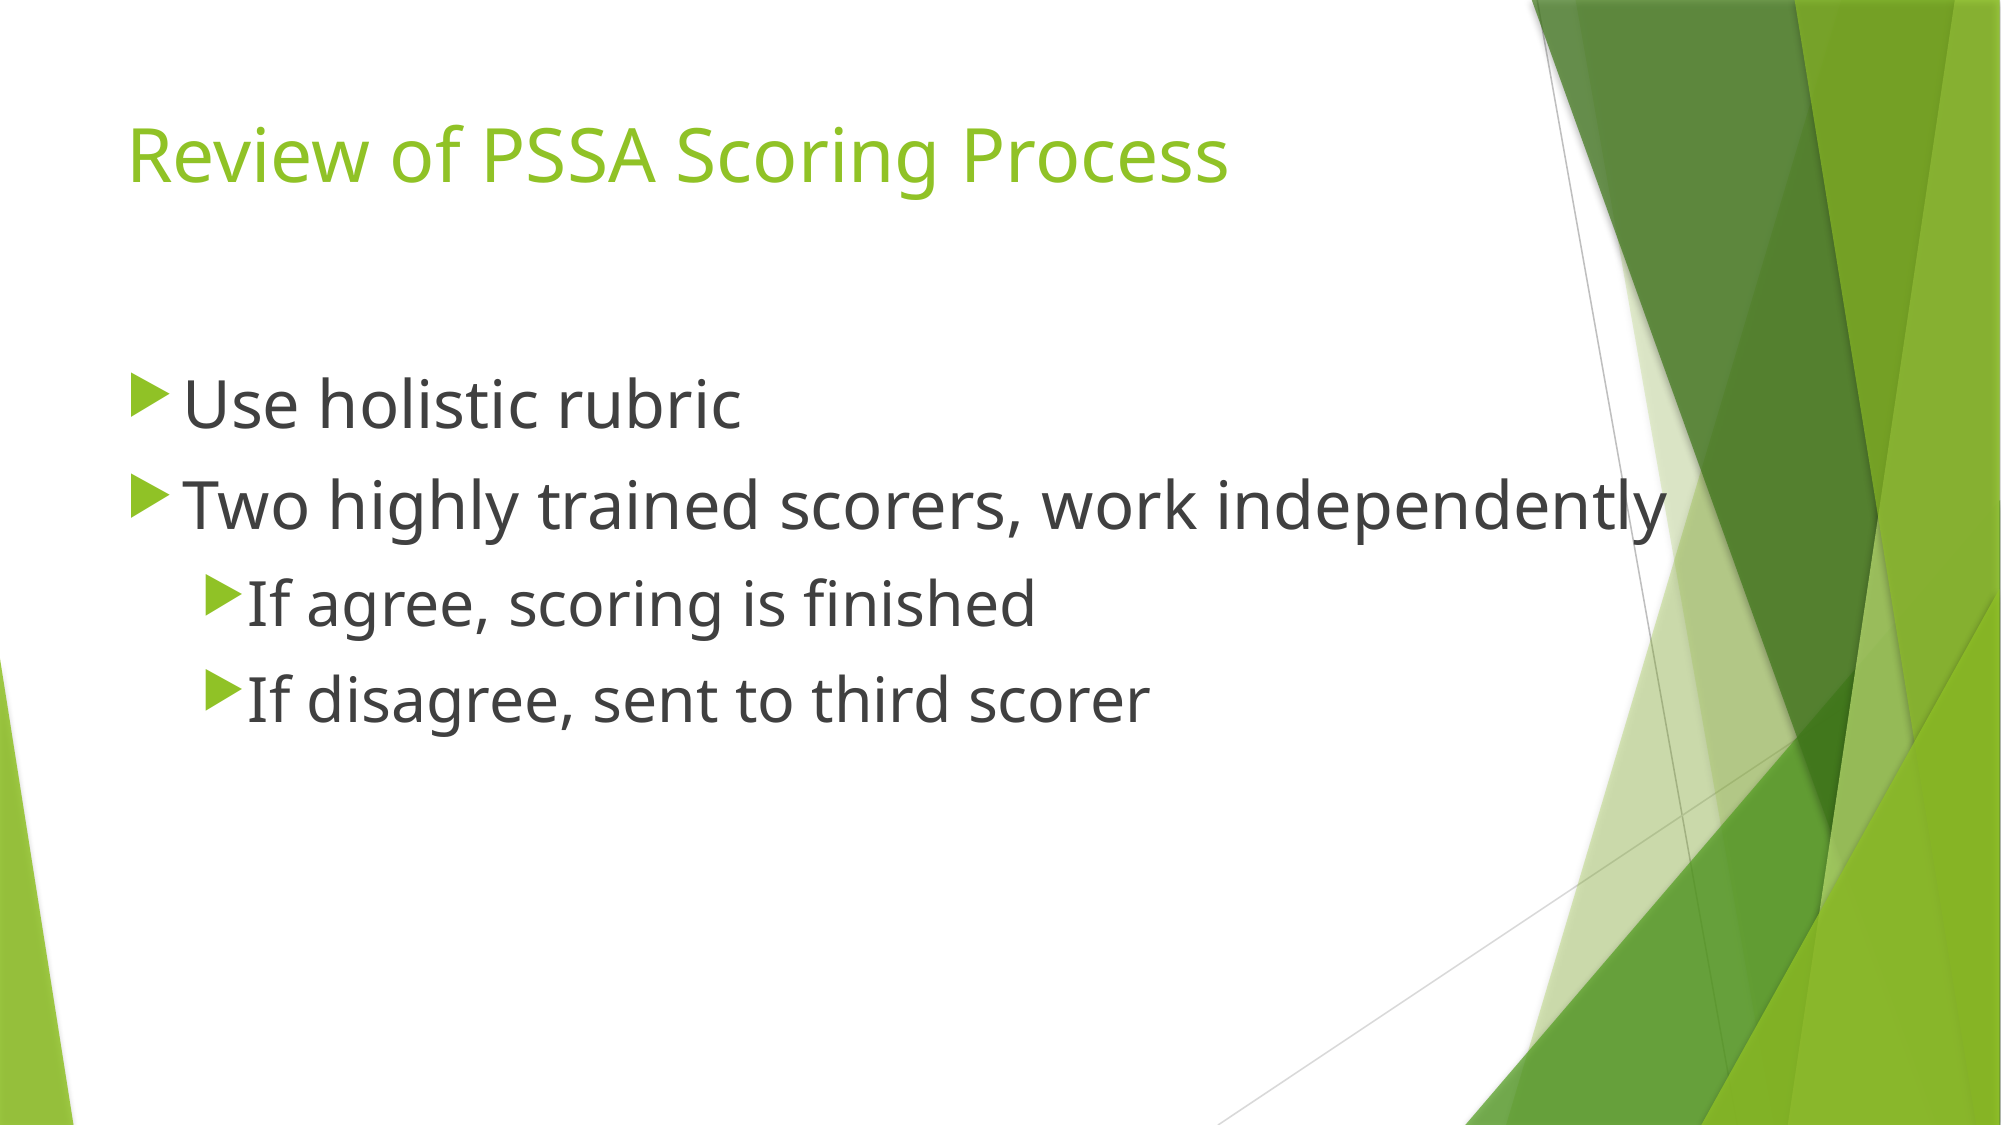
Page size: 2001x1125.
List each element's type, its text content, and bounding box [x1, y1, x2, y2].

list Use holistic rubric Two highly trained scorers, work independently If agree, scoring is finished If disagree, sent to third scorer [111, 354, 1694, 992]
title Review of PSSA Scoring Process [111, 99, 1522, 317]
